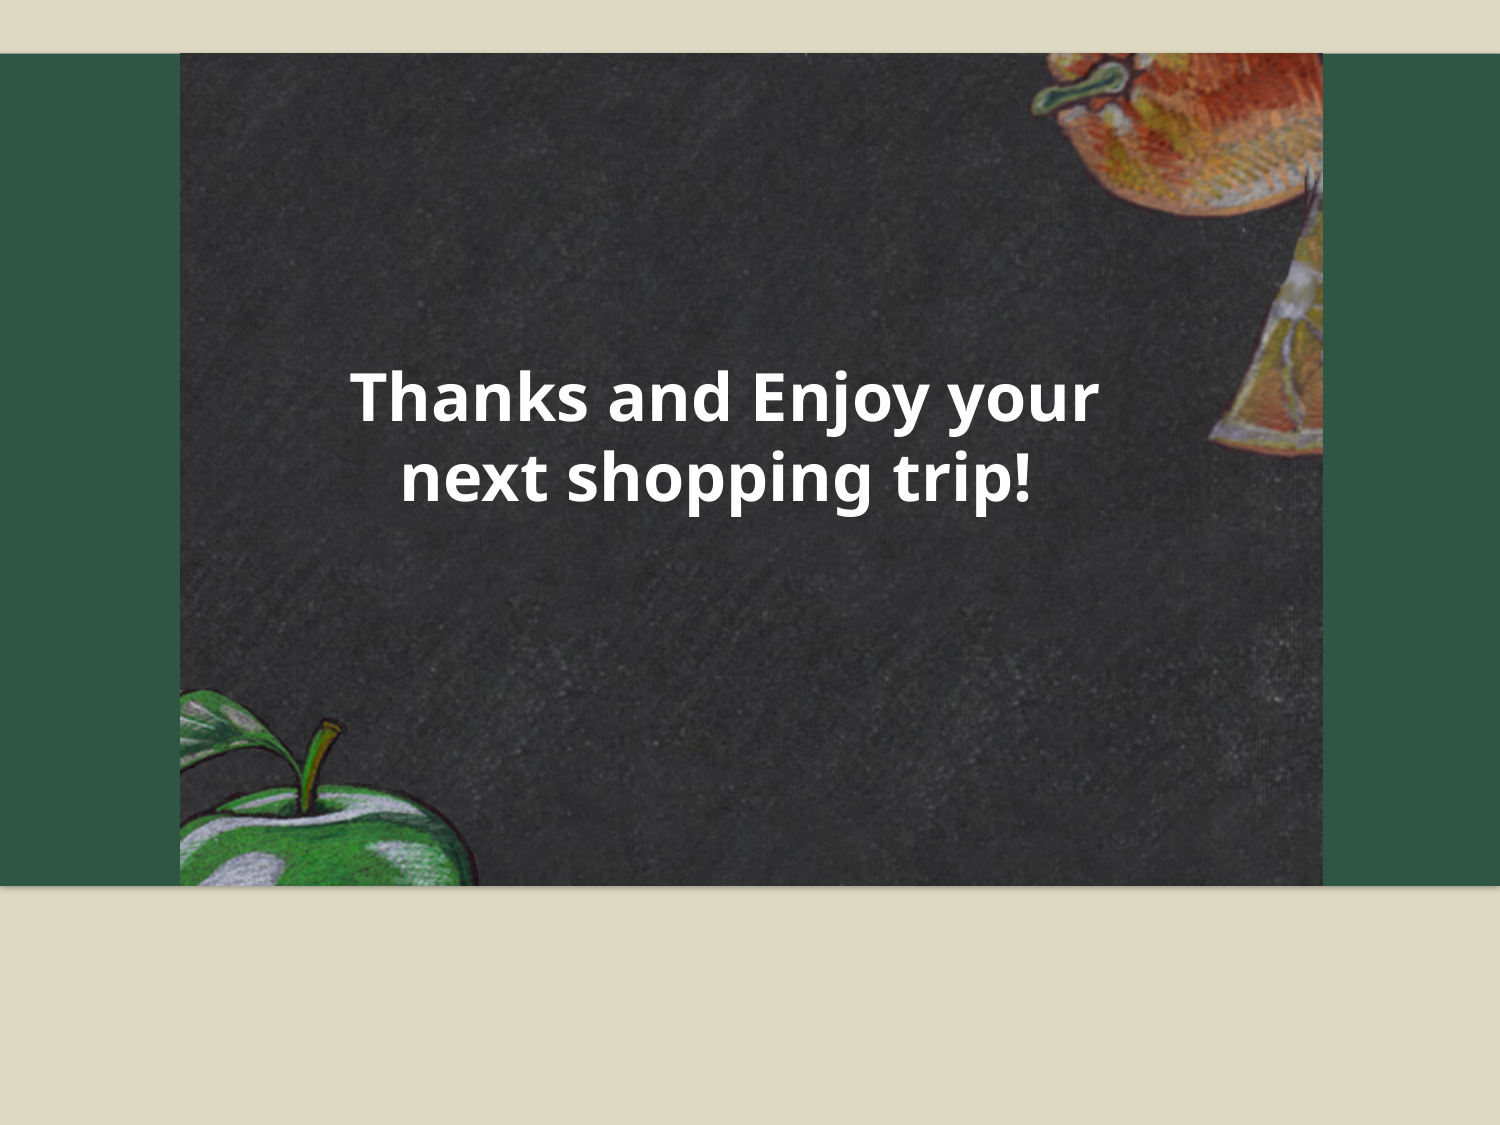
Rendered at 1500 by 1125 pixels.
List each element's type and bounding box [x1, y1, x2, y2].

picture [180, 53, 1324, 887]
text_box [0, 51, 1500, 889]
